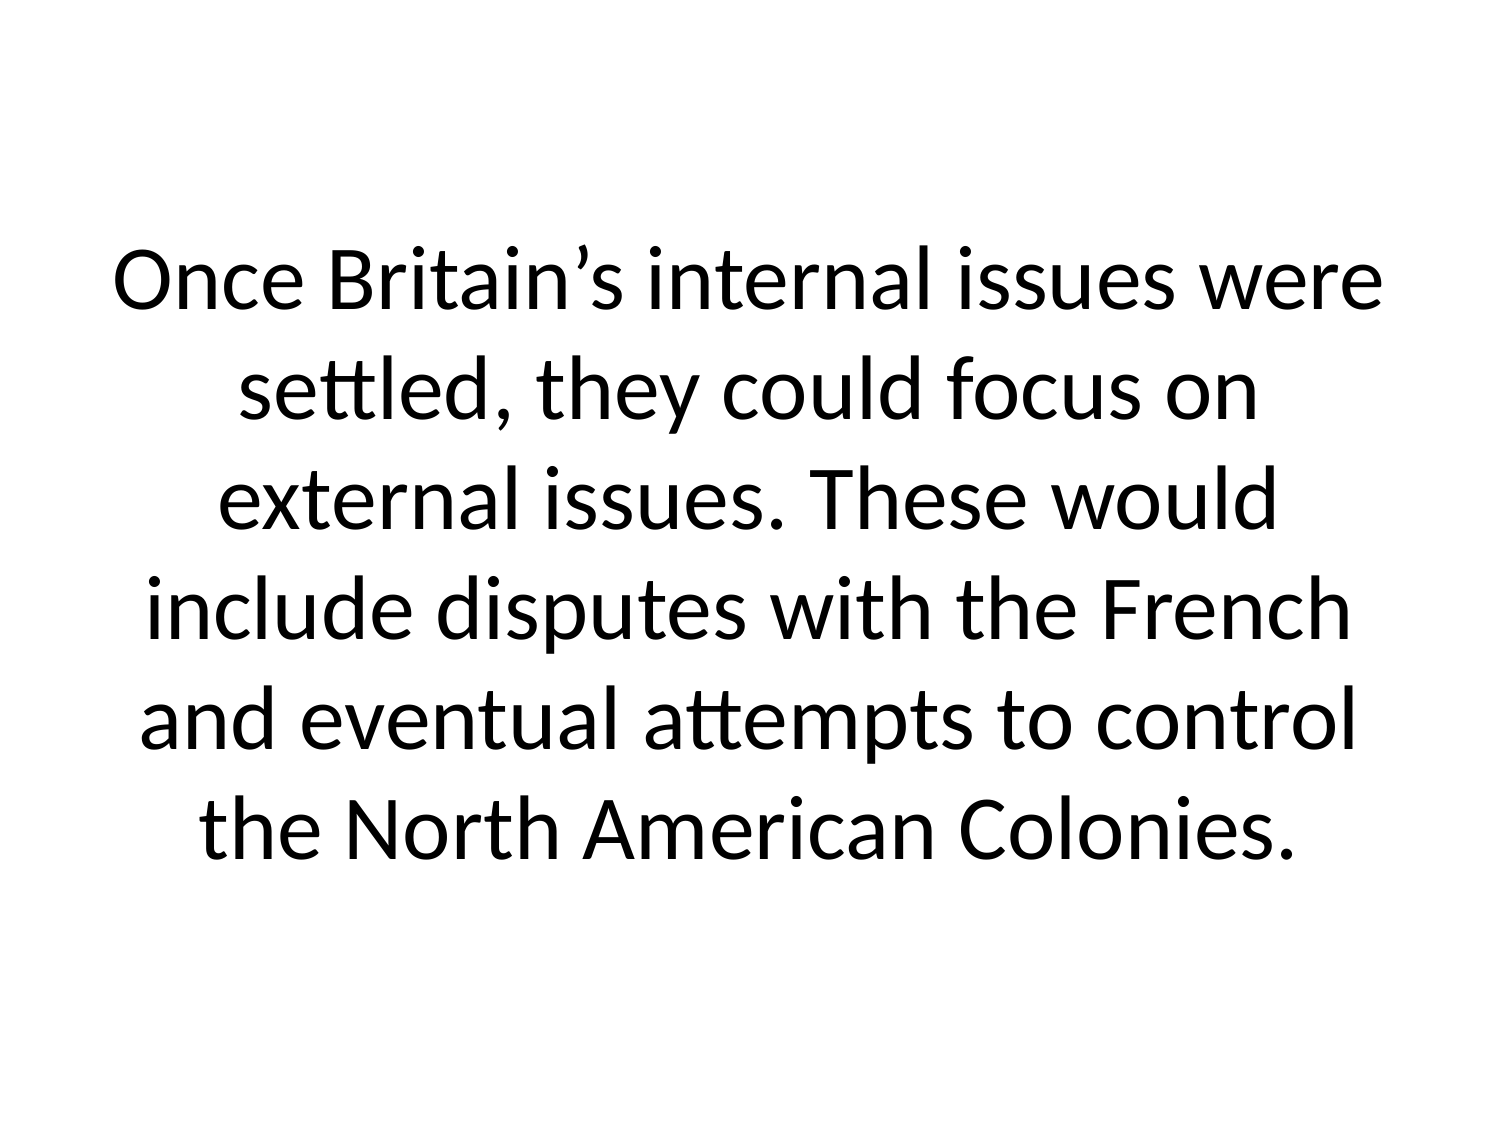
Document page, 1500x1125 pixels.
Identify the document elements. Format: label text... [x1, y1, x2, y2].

title Once Britain’s internal issues were settled, they could focus on external issues. These would include disputes with the French and eventual attempts to control the North American Colonies. [74, 44, 1426, 1051]
